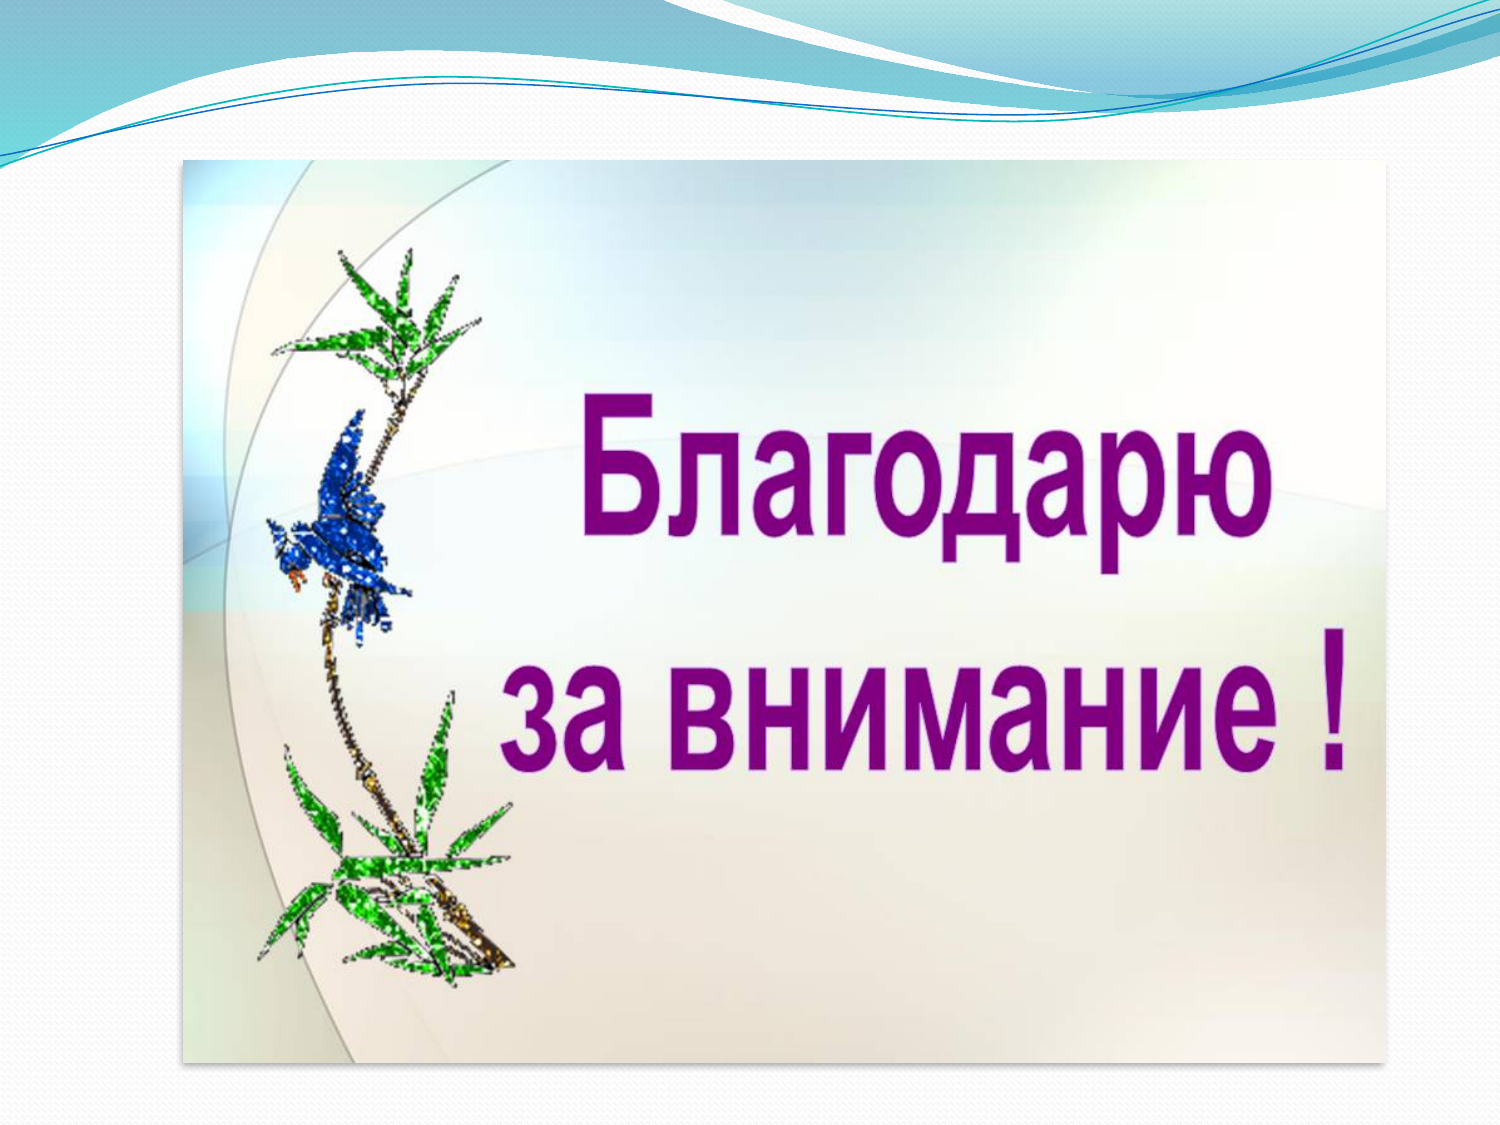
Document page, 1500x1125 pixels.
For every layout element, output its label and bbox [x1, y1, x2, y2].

picture [182, 160, 1386, 1063]
